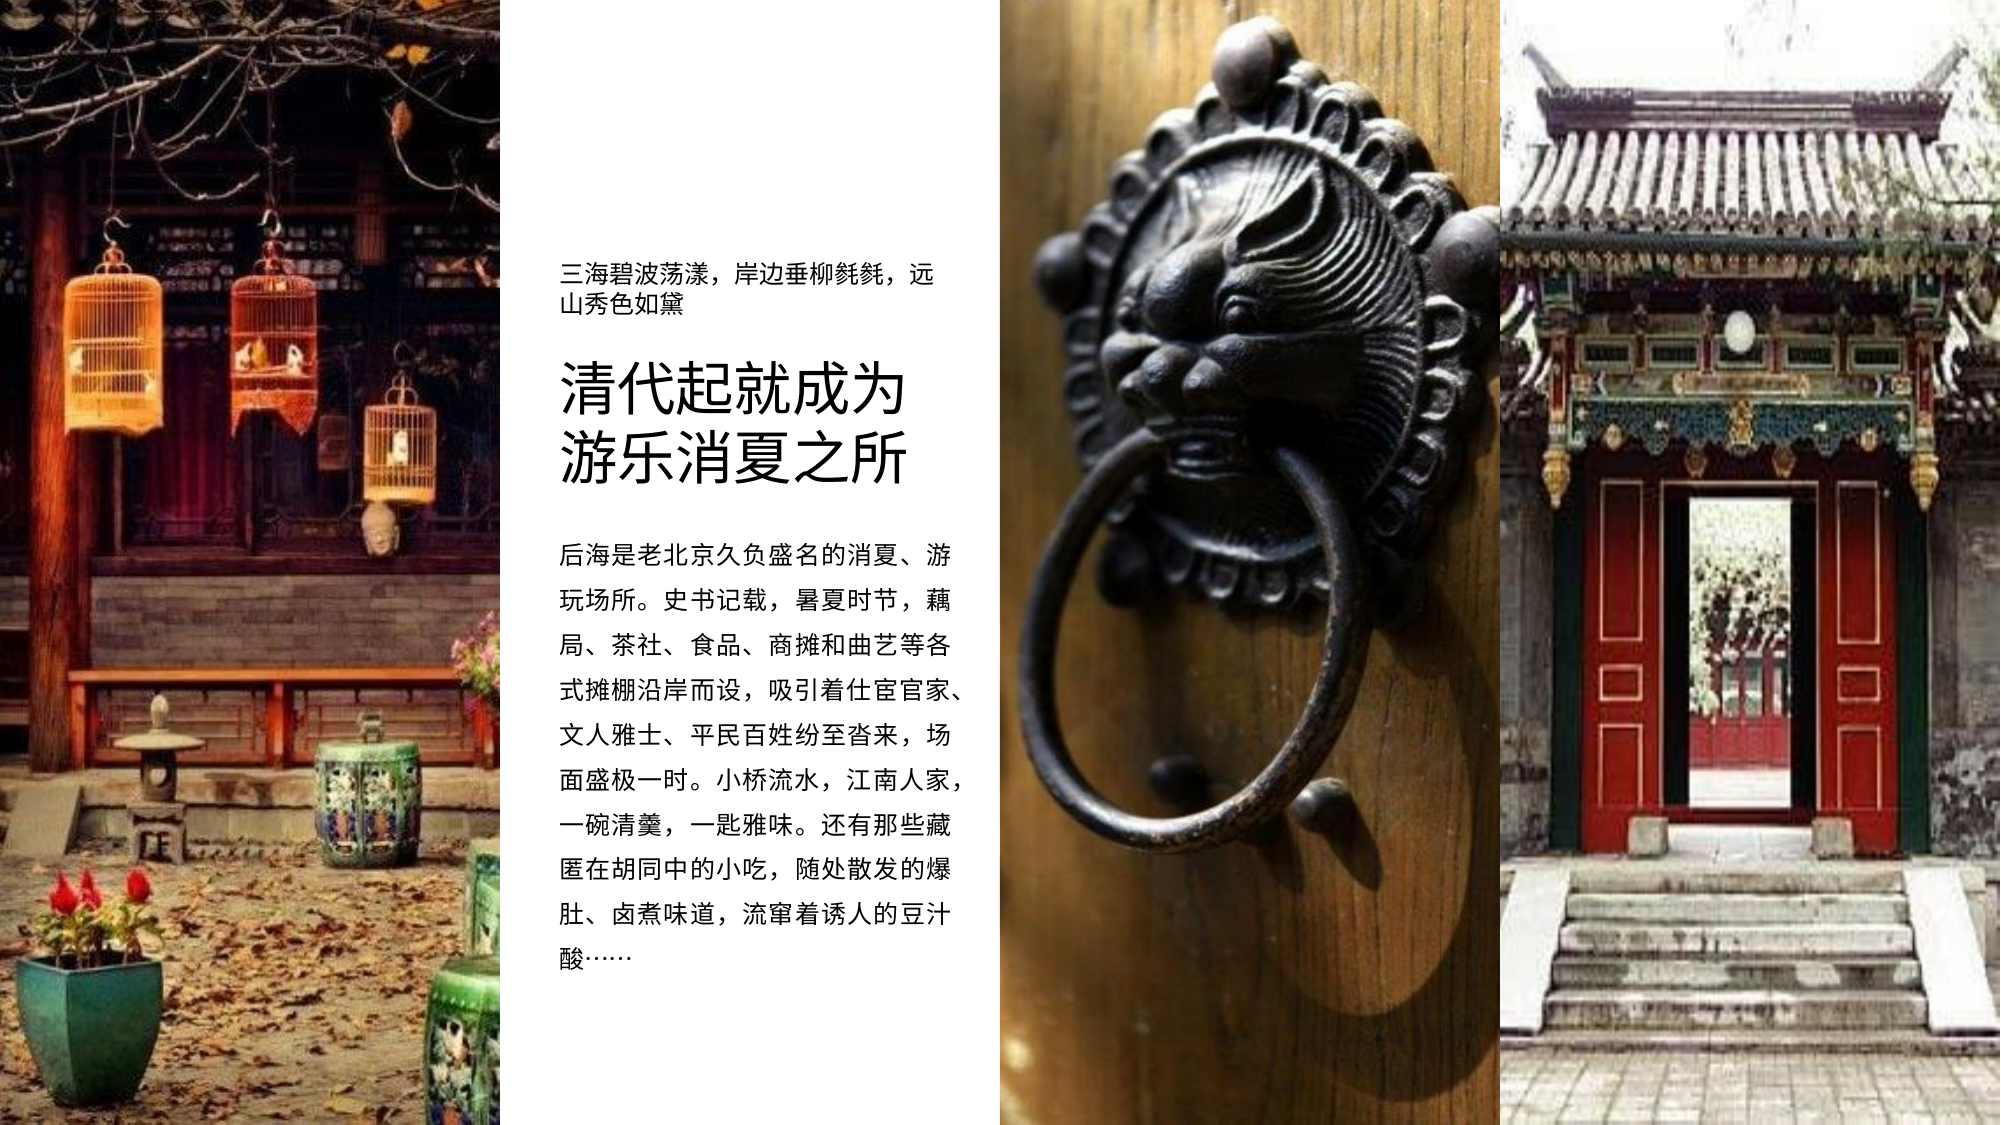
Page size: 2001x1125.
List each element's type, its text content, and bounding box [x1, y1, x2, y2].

text_box [999, 0, 1499, 1125]
text_box [0, 0, 501, 1125]
text_box 后海是老北京久负盛名的消夏、游玩场所。史书记载，暑夏时节，藕局、茶社、食品、商摊和曲艺等各式摊棚沿岸而设，吸引着仕宦官家、文人雅士、平民百姓纷至沓来，场面盛极一时。小桥流水，江南人家，一碗清羹，一匙雅味。还有那些藏匿在胡同中的小吃，随处散发的爆肚、卤煮味道，流窜着诱人的豆汁酸…… [559, 524, 952, 974]
text_box 三海碧波荡漾，岸边垂柳毵毵，远山秀色如黛 [559, 258, 952, 319]
text_box 清代起就成为游乐消夏之所 [559, 351, 952, 492]
text_box [1499, 0, 2000, 1125]
